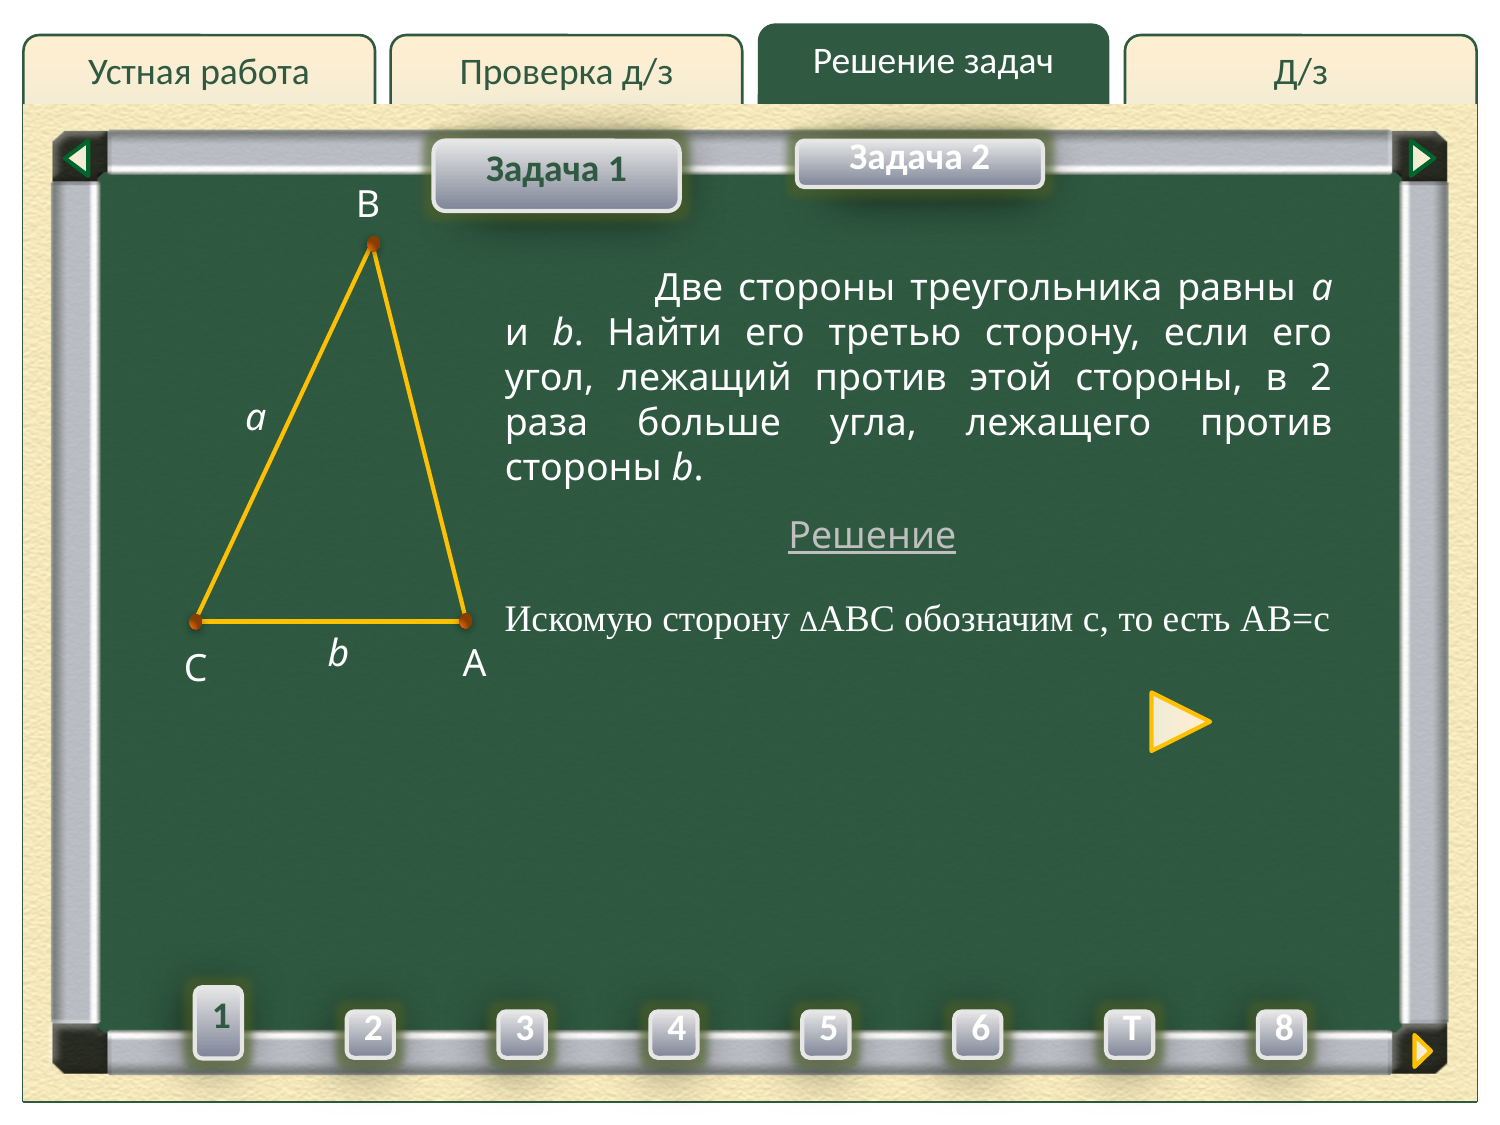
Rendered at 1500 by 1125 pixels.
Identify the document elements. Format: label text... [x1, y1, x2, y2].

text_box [194, 243, 373, 623]
text_box Устная работа [21, 32, 378, 102]
text_box Д/з [1122, 32, 1479, 103]
text_box Проверка д/з [388, 32, 745, 101]
text_box Решение задач [755, 21, 1112, 101]
picture [22, 104, 1477, 1102]
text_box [376, 243, 467, 623]
